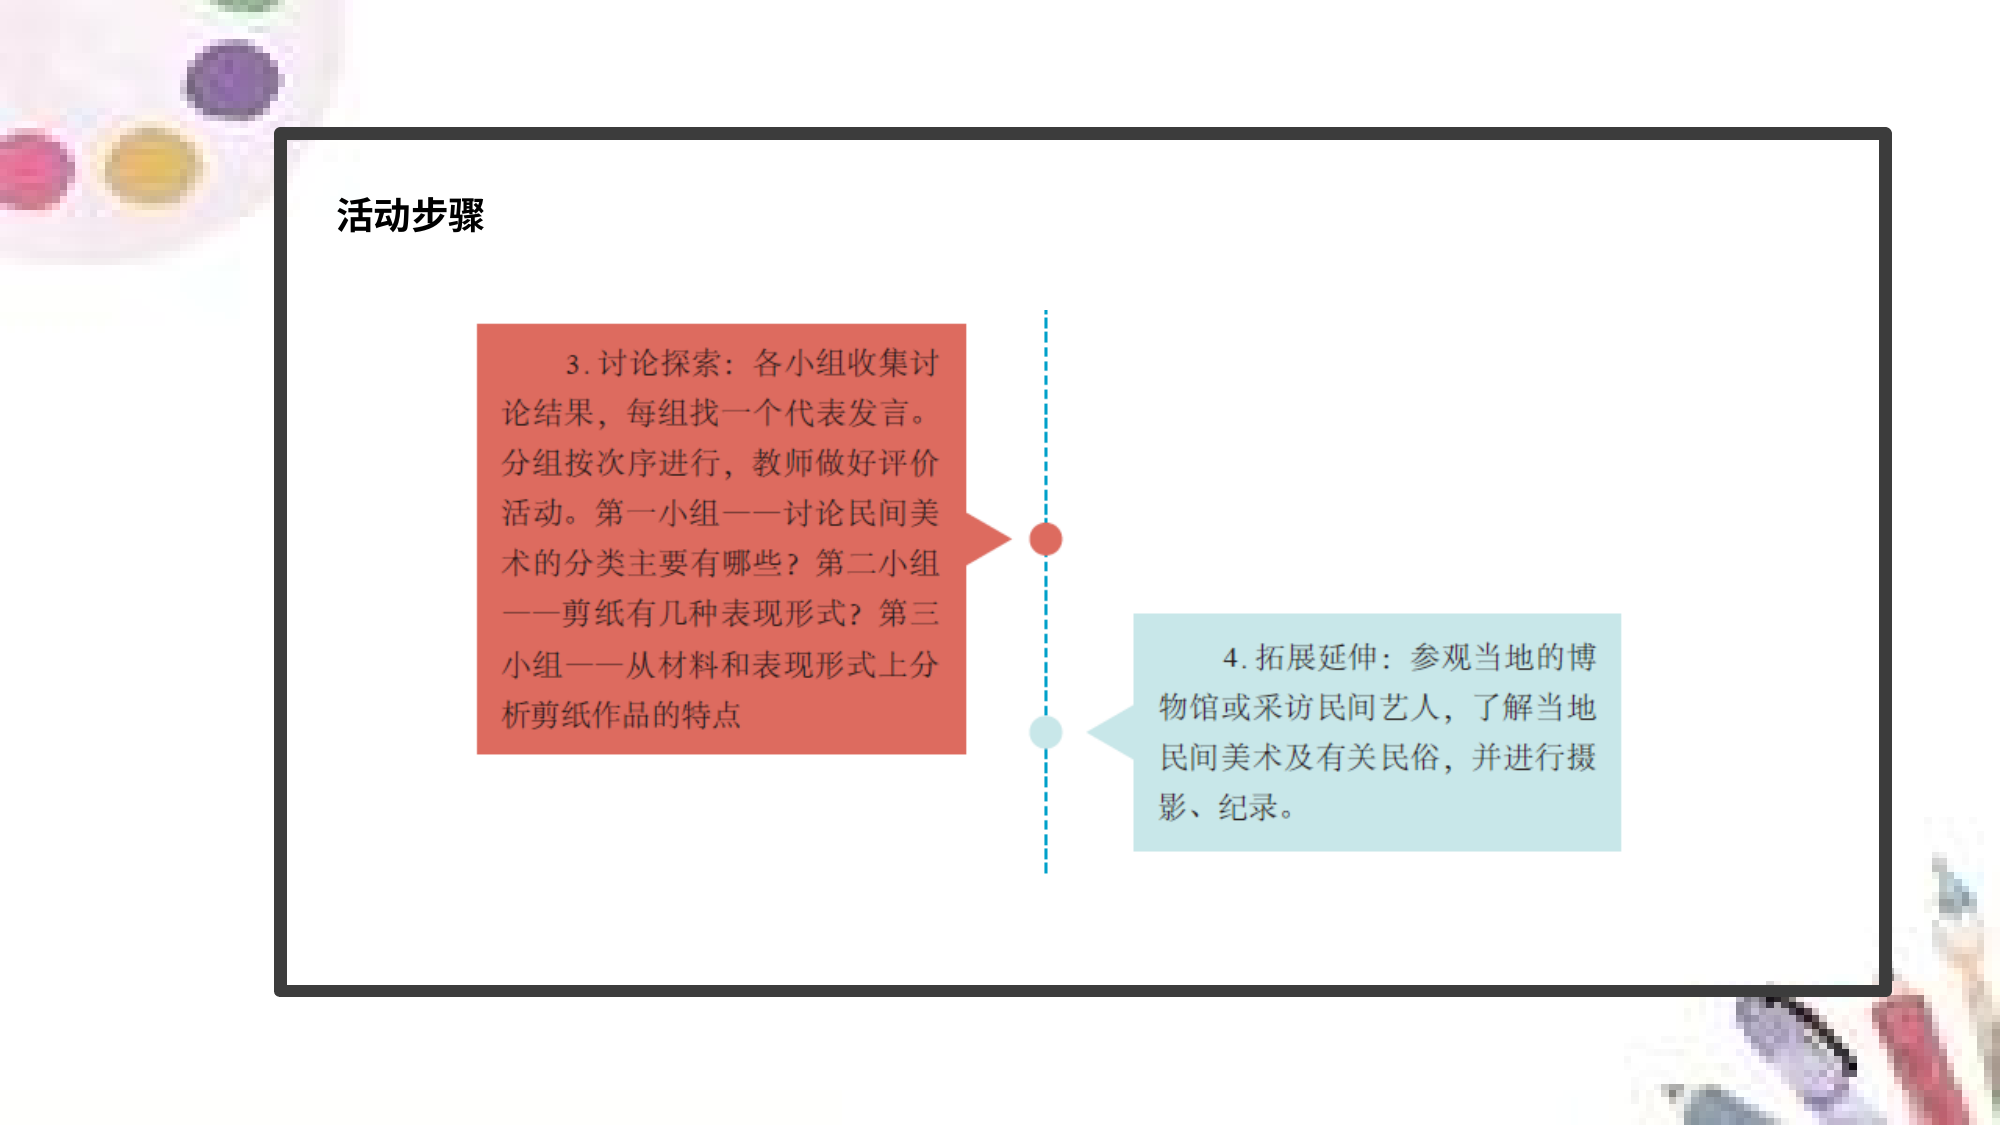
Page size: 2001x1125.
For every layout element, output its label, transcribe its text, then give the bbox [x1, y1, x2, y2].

text_box 活动步骤 [321, 162, 1061, 245]
slide_number [1433, 1042, 1900, 1103]
text_box [278, 131, 1887, 993]
picture [0, 0, 2000, 1125]
